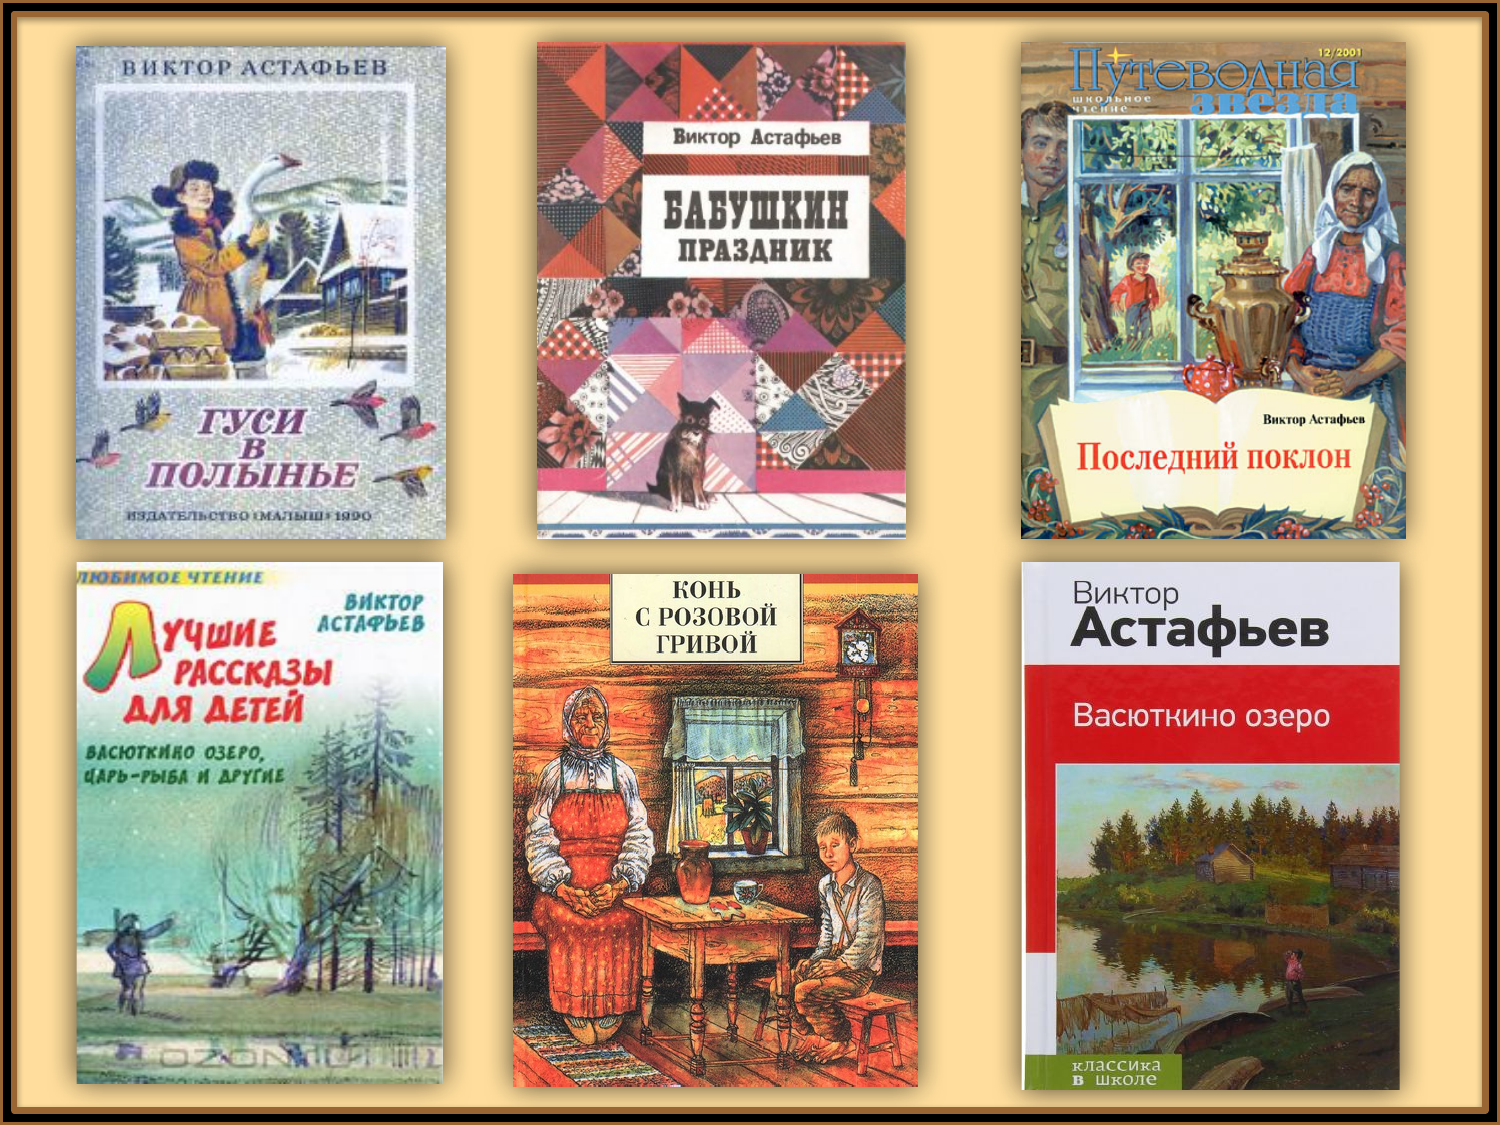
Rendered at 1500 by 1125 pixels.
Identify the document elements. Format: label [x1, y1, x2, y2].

picture [76, 562, 444, 1084]
text_box [0, 0, 1500, 1125]
picture [1021, 42, 1406, 540]
picture [76, 46, 447, 540]
picture [1021, 562, 1400, 1091]
picture [513, 574, 919, 1087]
picture [537, 42, 907, 540]
